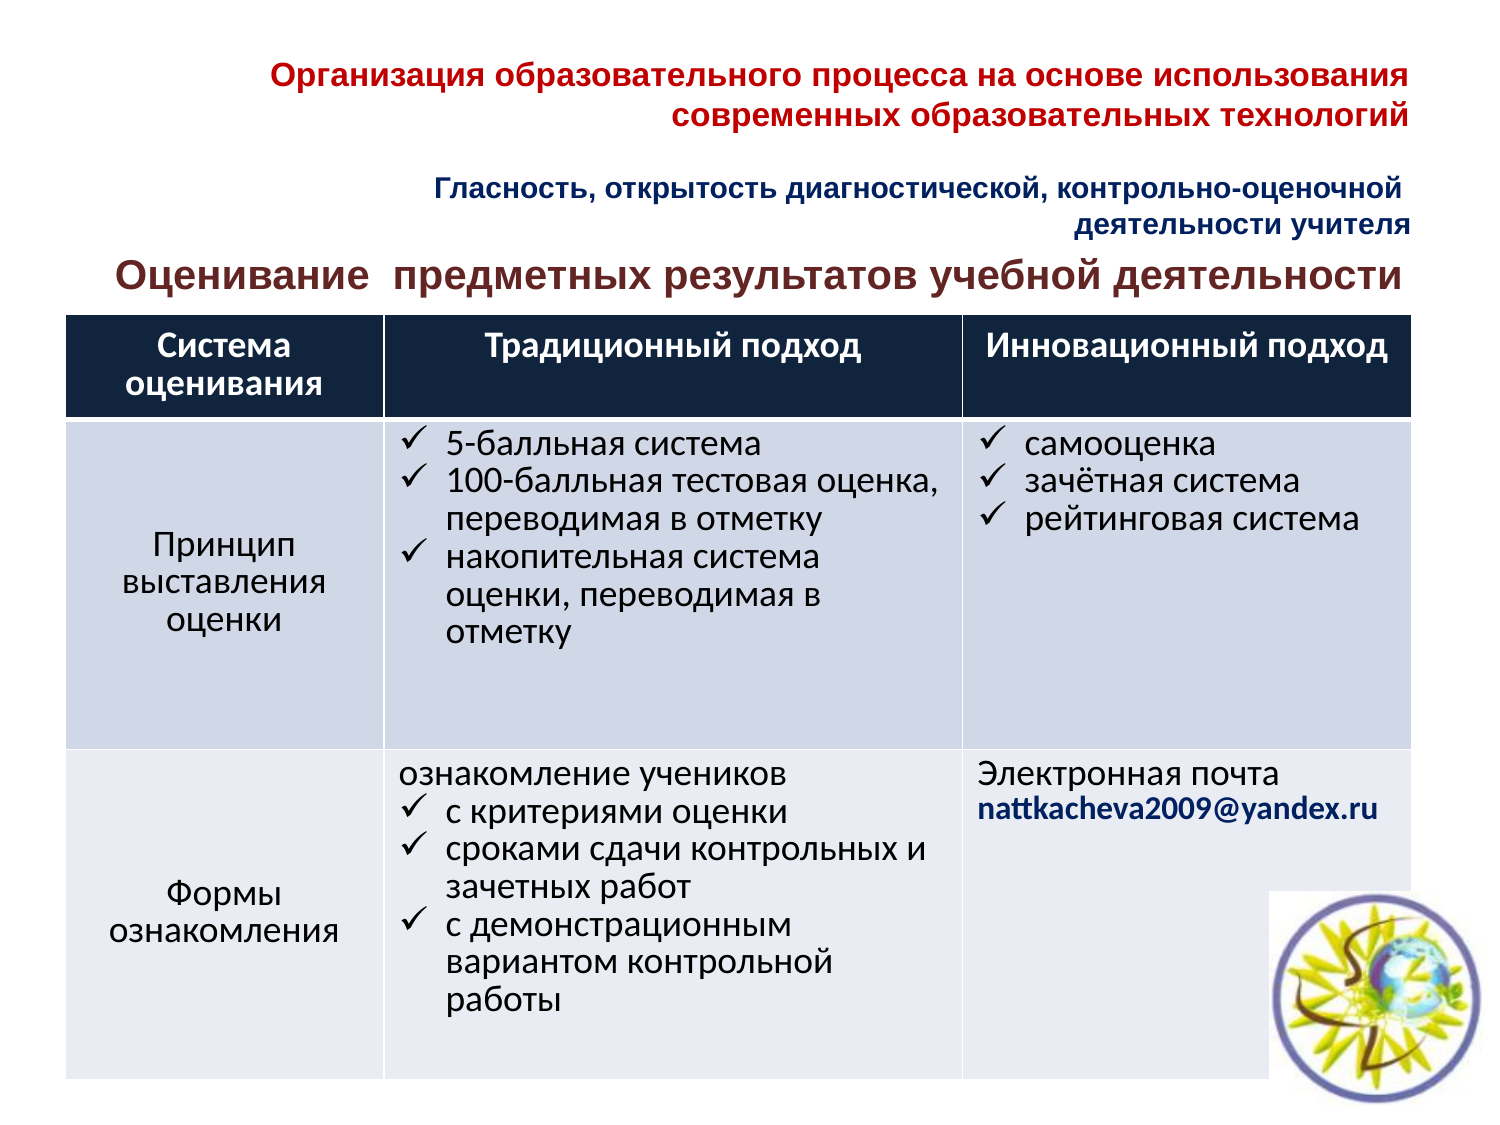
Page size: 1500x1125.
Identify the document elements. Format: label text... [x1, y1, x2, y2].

table_cell Принцип выставления оценки [66, 422, 383, 749]
table_cell 5-балльная система 100-балльная тестовая оценка, переводимая в отметку накопительная система оценки, переводимая в отметку [385, 422, 962, 749]
table_header Инновационный подход [963, 315, 1411, 417]
text_box Оценивание предметных результатов учебной деятельности [100, 240, 1447, 306]
table_cell ознакомление учеников с критериями оценки сроками сдачи контрольных и зачетных работ с демонстрационным вариантом контрольной работы [385, 750, 962, 1079]
table_cell Электронная почта nattkacheva2009@yandex.ru [963, 750, 1411, 1079]
table_header Система оценивания [66, 315, 383, 417]
picture [1269, 891, 1488, 1107]
list Гласность, открытость диагностической, контрольно-оценочной деятельности учителя [76, 160, 1427, 249]
table_cell Формы ознакомления [66, 750, 383, 1079]
table_header Традиционный подход [385, 315, 962, 417]
title Организация образовательного процесса на основе использования современных образовательных технологий [75, 45, 1425, 173]
table_cell самооценка зачётная система рейтинговая система [963, 422, 1411, 749]
